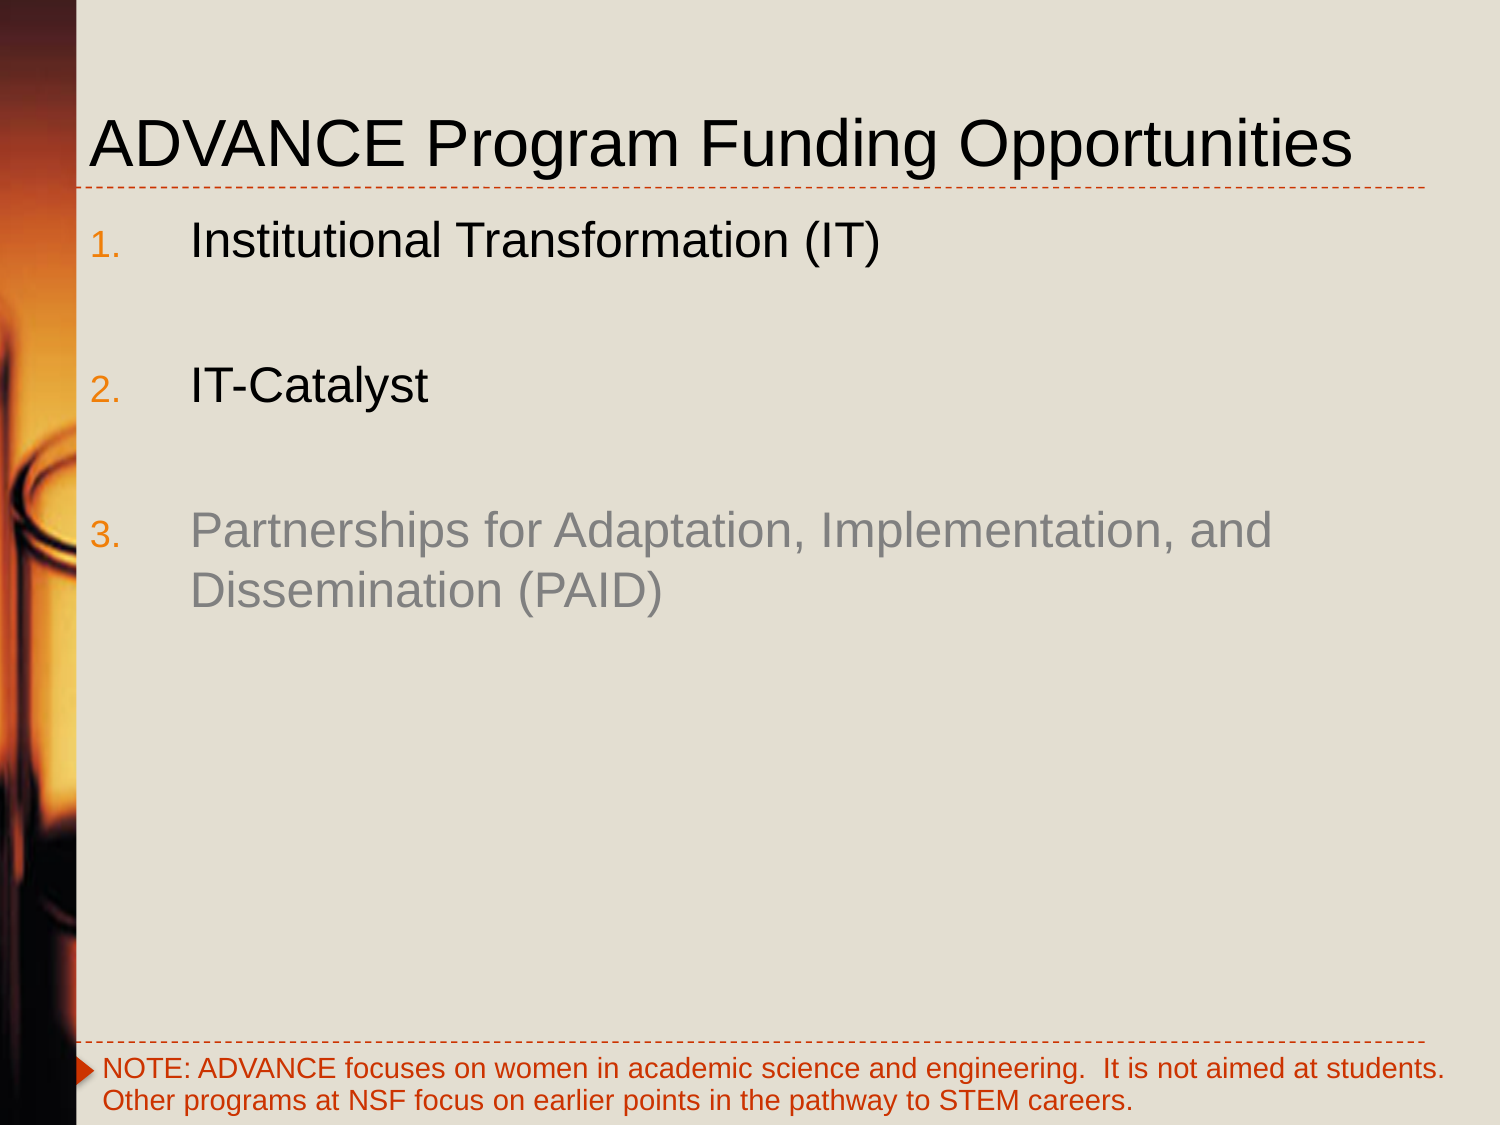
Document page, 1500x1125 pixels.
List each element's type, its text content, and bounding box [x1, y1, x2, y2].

title ADVANCE Program Funding Opportunities [82, 24, 1425, 188]
list Institutional Transformation (IT) IT-Catalyst Partnerships for Adaptation, Implementation, and Dissemination (PAID) [82, 200, 1425, 650]
picture [0, 0, 77, 1125]
text_box NOTE: ADVANCE focuses on women in academic science and engineering. It is not aimed at students. Other programs at NSF focus on earlier points in the pathway to STEM careers. [87, 1046, 1500, 1124]
